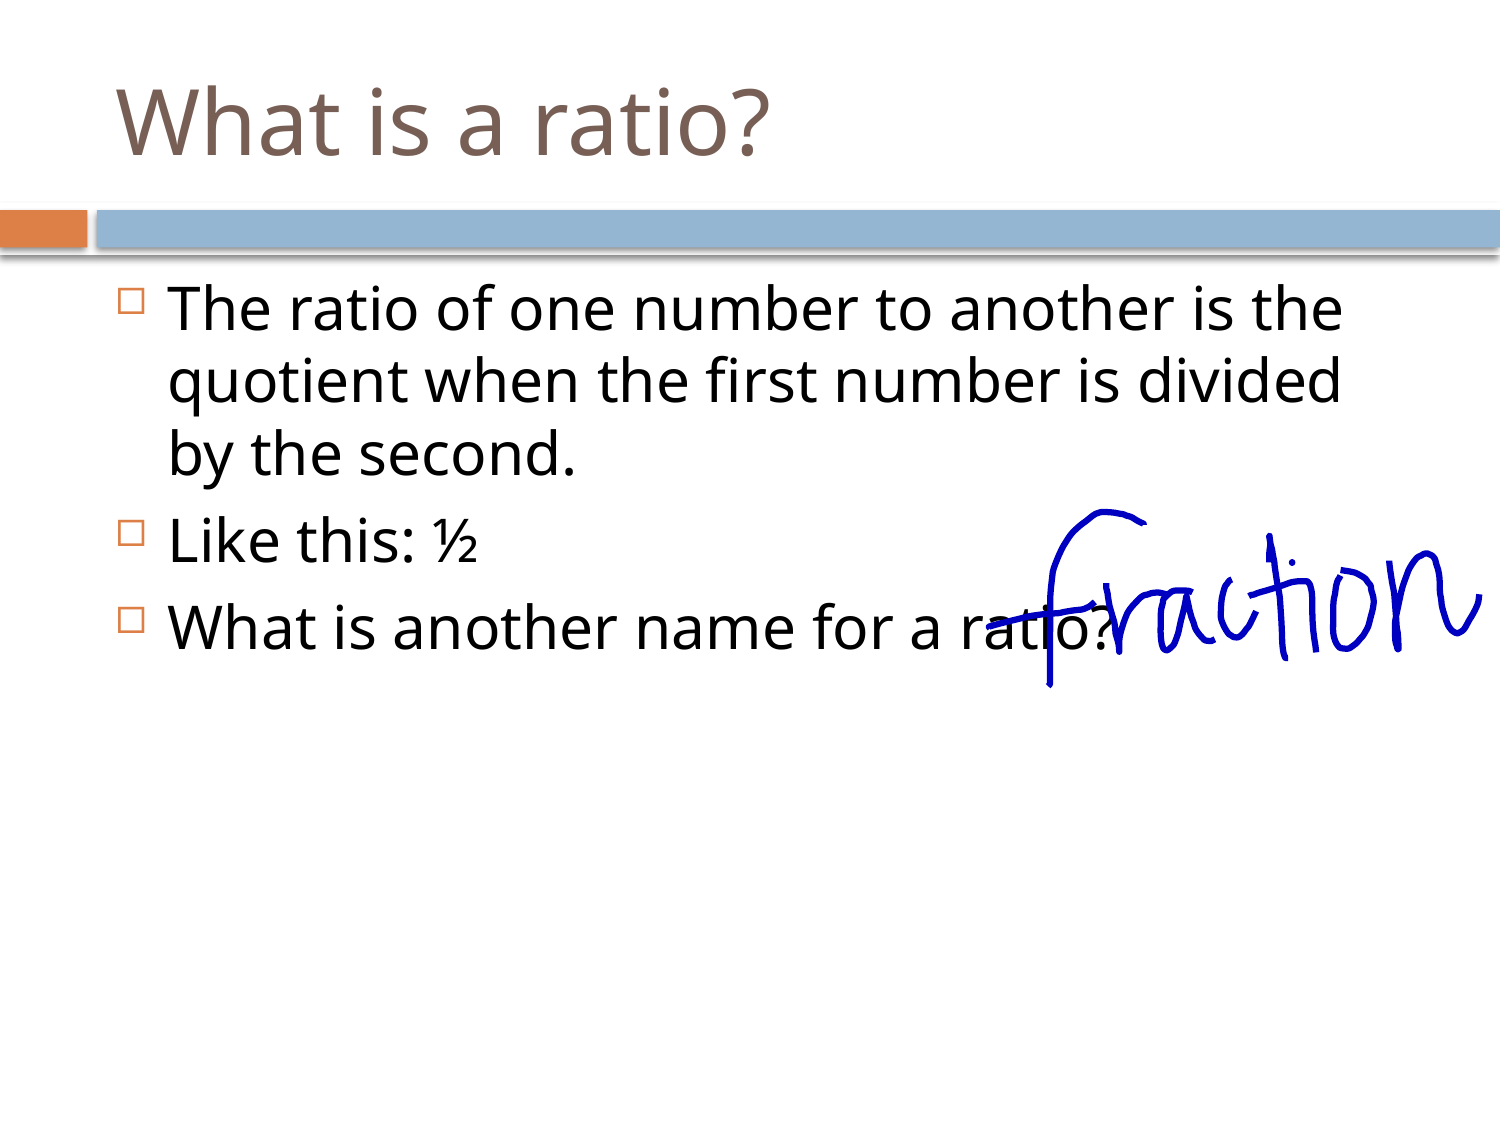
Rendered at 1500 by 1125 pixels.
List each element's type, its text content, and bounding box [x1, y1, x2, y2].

list The ratio of one number to another is the quotient when the first number is divided by the second. Like this: ½ What is another name for a ratio? [100, 262, 1438, 1000]
text_box [1268, 534, 1279, 587]
text_box [988, 601, 1096, 629]
text_box [1248, 580, 1317, 653]
text_box [1280, 624, 1289, 659]
text_box [1047, 511, 1145, 687]
title What is a ratio? [100, 37, 1438, 200]
text_box [1388, 552, 1481, 651]
text_box [1159, 589, 1216, 652]
text_box [1332, 569, 1375, 650]
text_box [1105, 583, 1167, 653]
text_box [1219, 578, 1257, 639]
